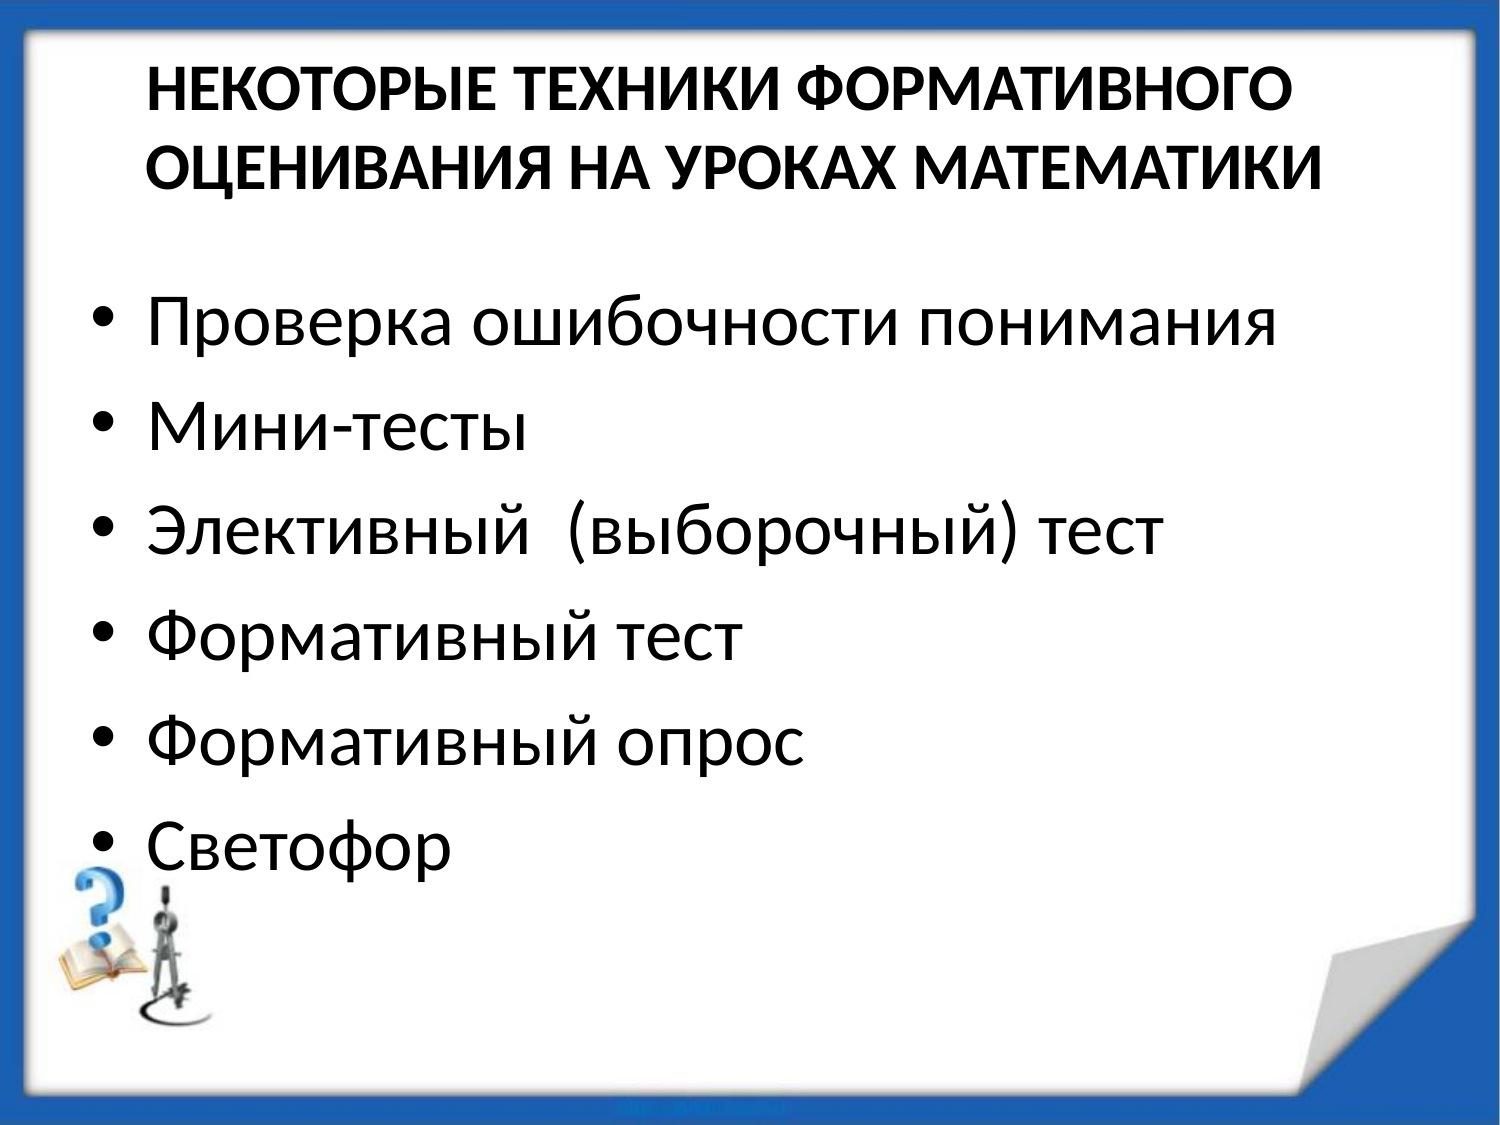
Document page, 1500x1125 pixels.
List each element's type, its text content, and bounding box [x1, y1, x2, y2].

list Проверка ошибочности понимания Мини-тесты Элективный (выборочный) тест Формативный тест Формативный опрос Светофор [75, 262, 1425, 1005]
title НЕКОТОРЫЕ ТЕХНИКИ ФОРМАТИВНОГО ОЦЕНИВАНИЯ НА УРОКАХ МАТЕМАТИКИ [88, 54, 1383, 262]
picture [0, 0, 1500, 1125]
